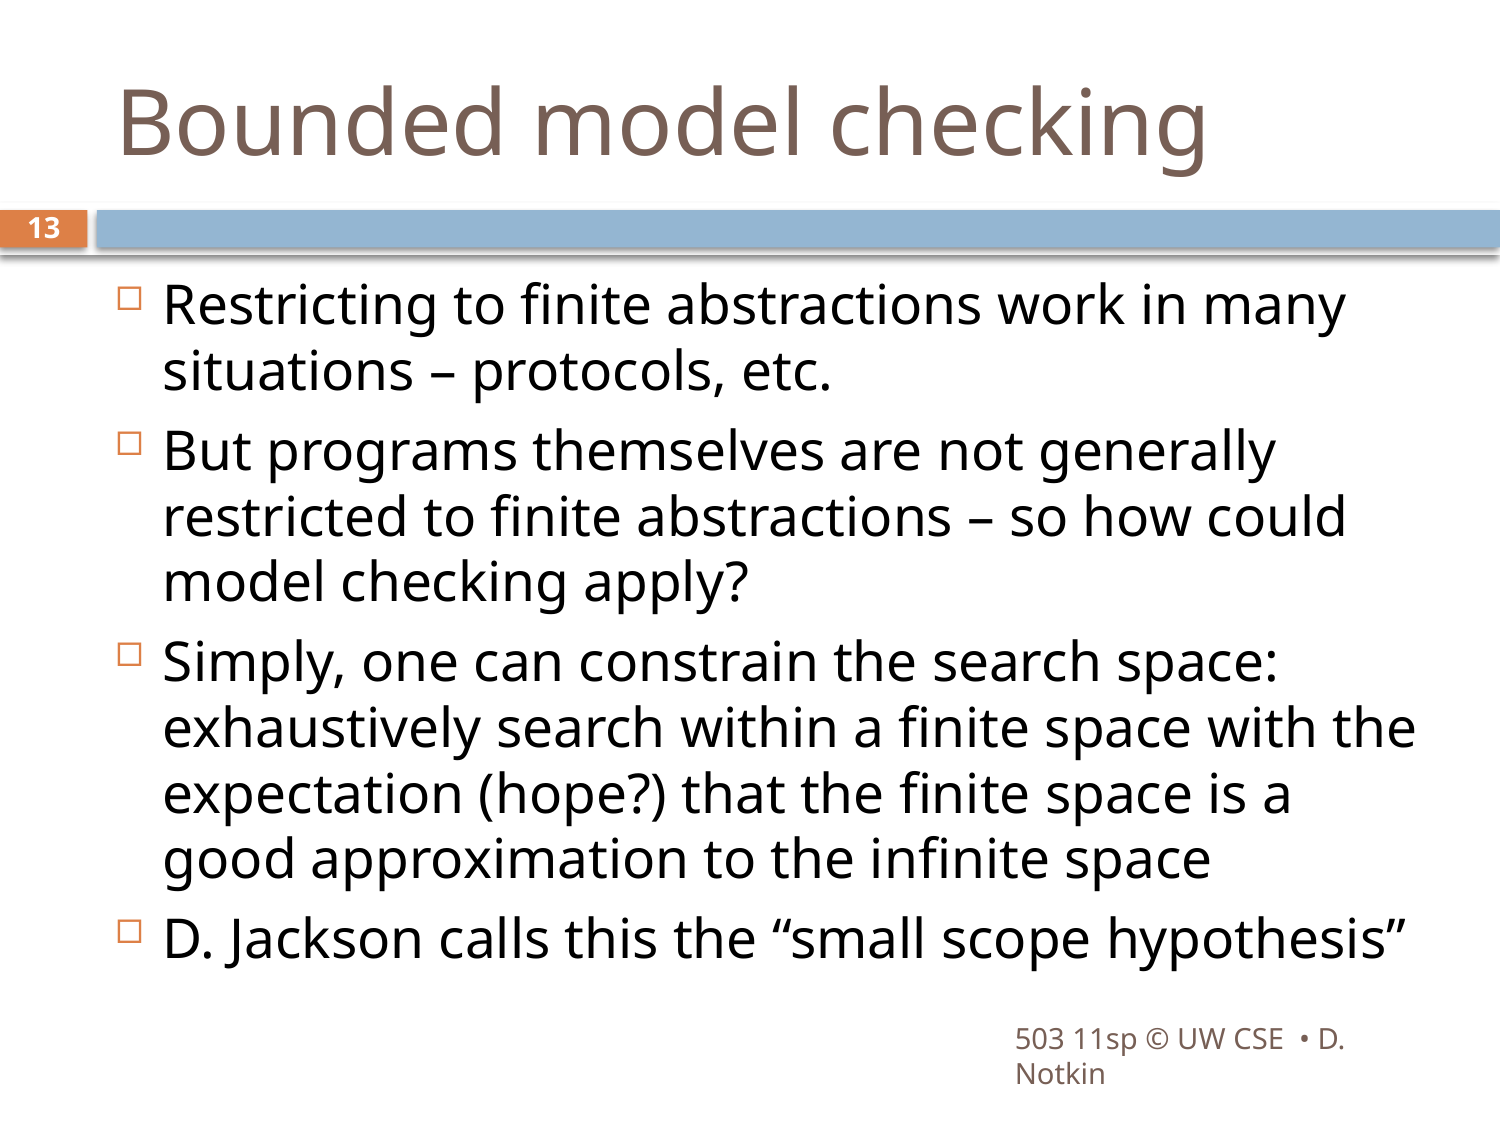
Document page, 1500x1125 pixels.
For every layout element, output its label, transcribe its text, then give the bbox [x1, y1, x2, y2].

slide_number 13 [0, 208, 88, 249]
slide_number 503 11sp © UW CSE • D. Notkin [999, 1025, 1438, 1085]
title Bounded model checking [100, 37, 1438, 200]
list Restricting to finite abstractions work in many situations – protocols, etc. But programs themselves are not generally restricted to finite abstractions – so how could model checking apply? Simply, one can constrain the search space: exhaustively search within a finite space with the expectation (hope?) that the finite space is a good approximation to the infinite space D. Jackson calls this the “small scope hypothesis” [100, 262, 1438, 1000]
